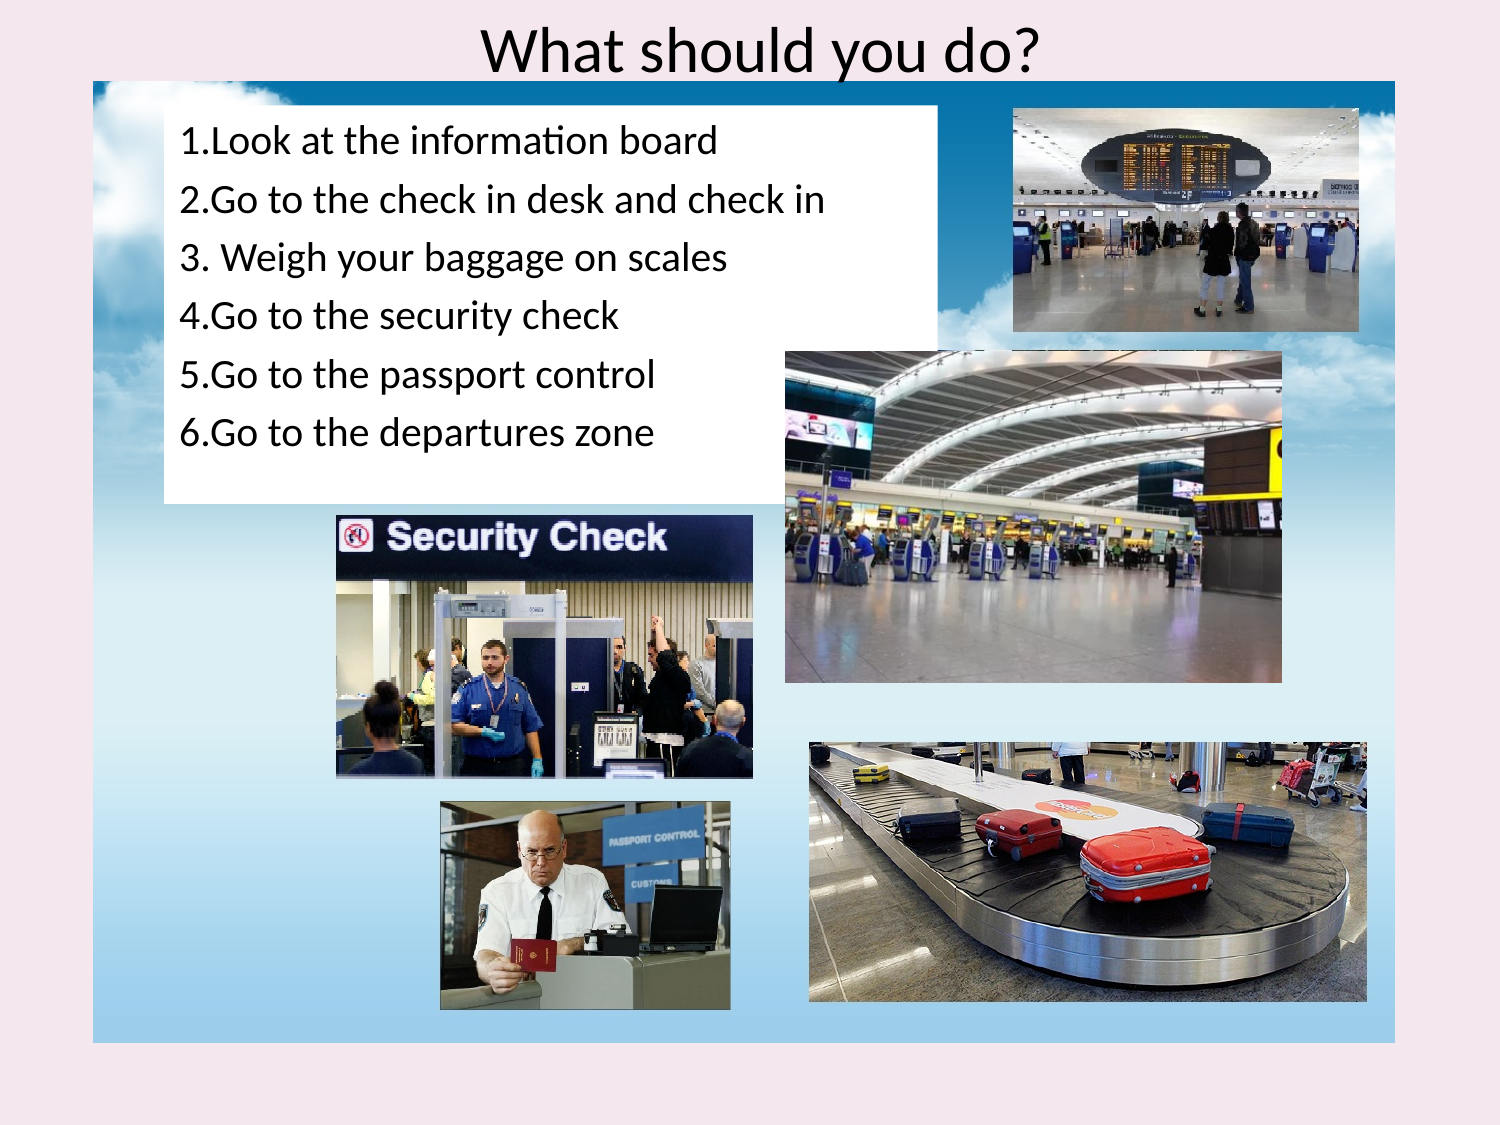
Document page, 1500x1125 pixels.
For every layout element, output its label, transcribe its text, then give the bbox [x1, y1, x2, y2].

title What should you do? [175, 0, 1348, 80]
picture [93, 81, 1395, 1044]
